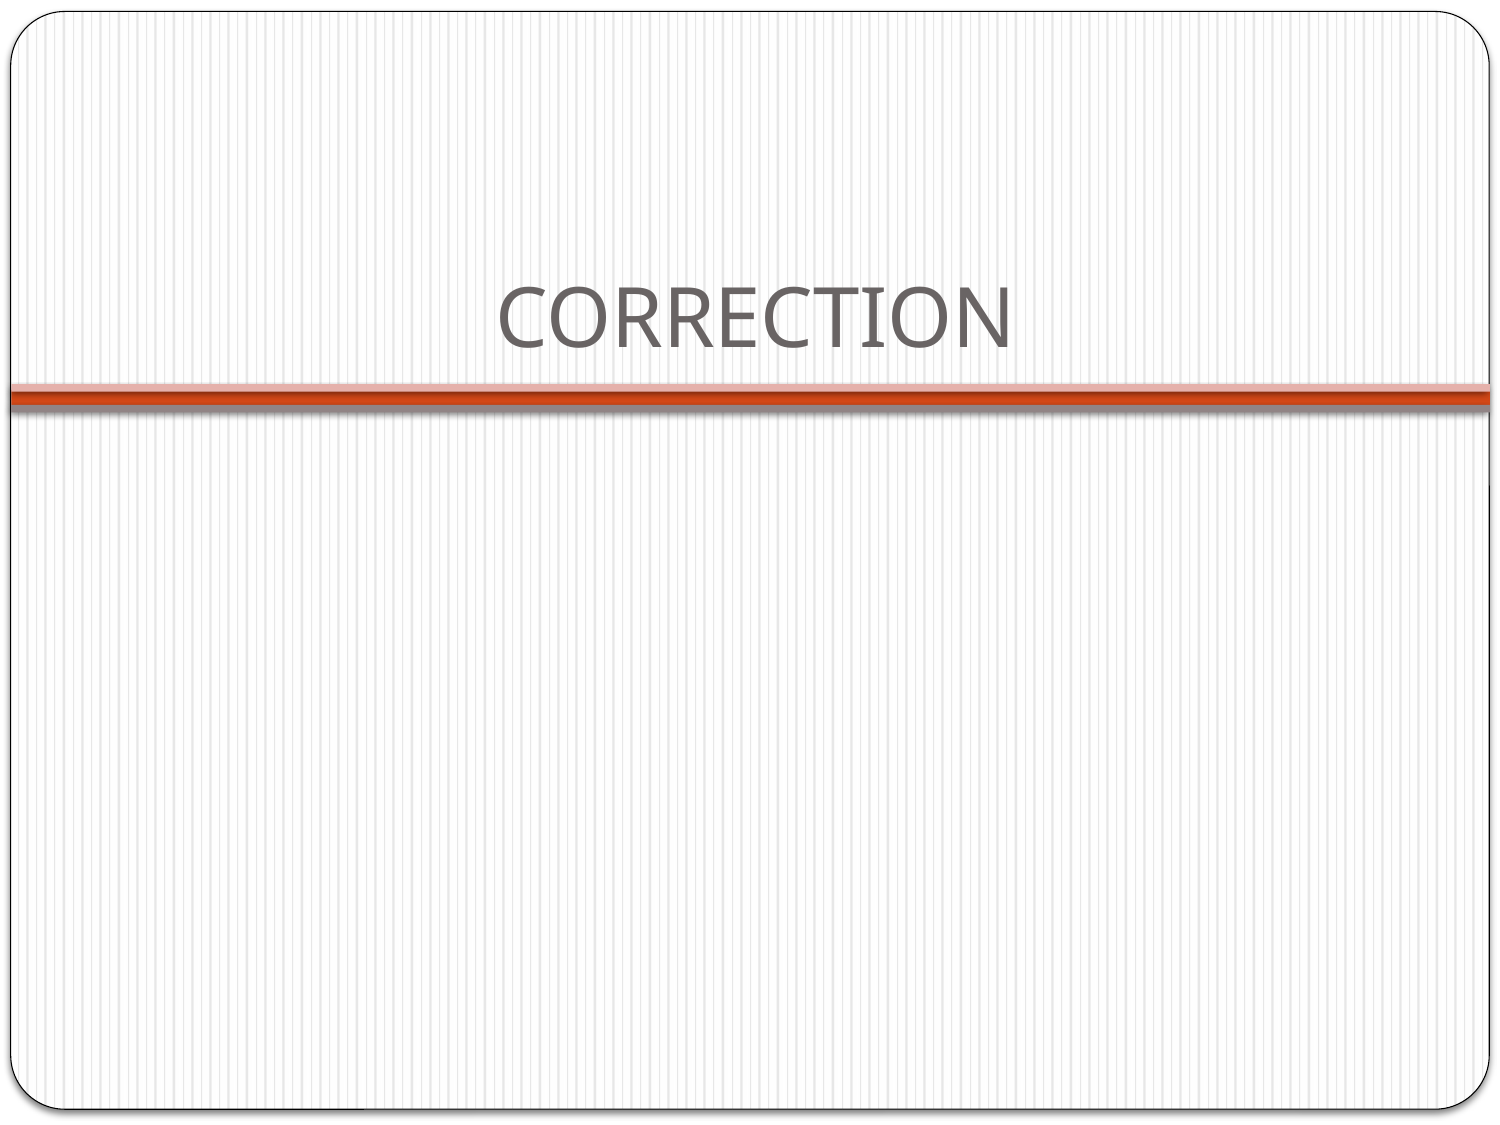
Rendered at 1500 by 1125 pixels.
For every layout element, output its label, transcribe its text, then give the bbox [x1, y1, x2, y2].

title CORRECTION [118, 156, 1394, 380]
